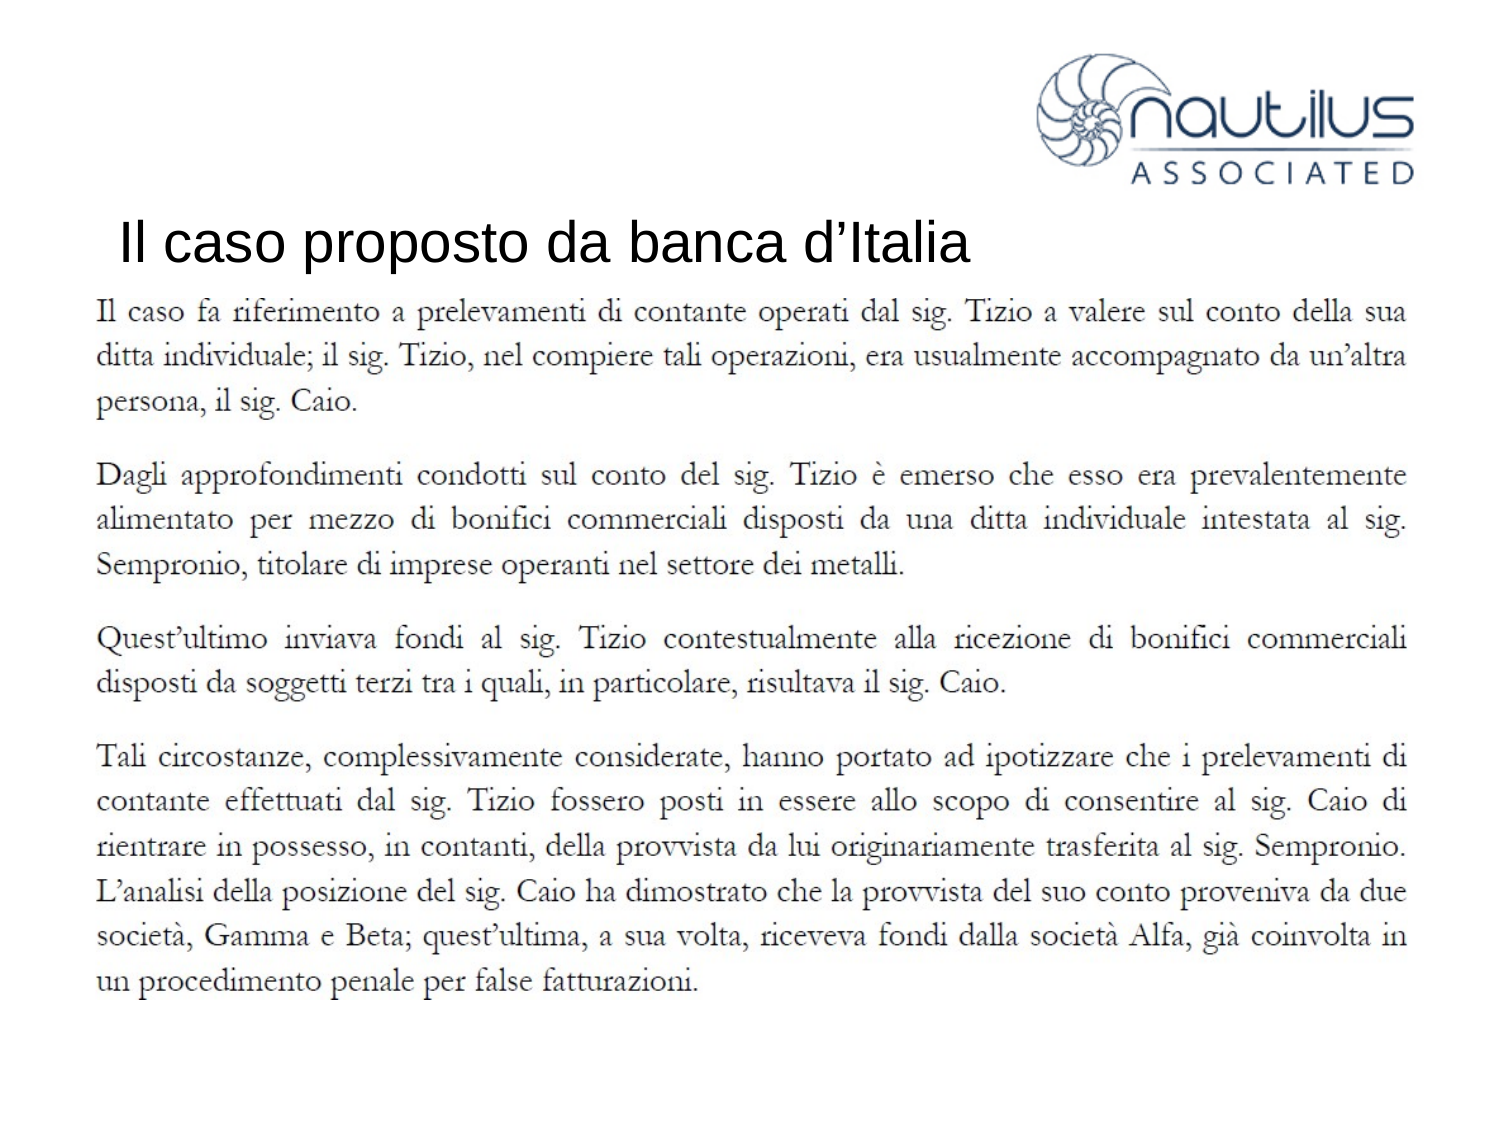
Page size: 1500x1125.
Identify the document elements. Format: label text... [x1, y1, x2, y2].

text_box [95, 298, 1408, 1000]
picture [998, 40, 1467, 200]
title Il caso proposto da banca d’Italia [116, 201, 974, 298]
